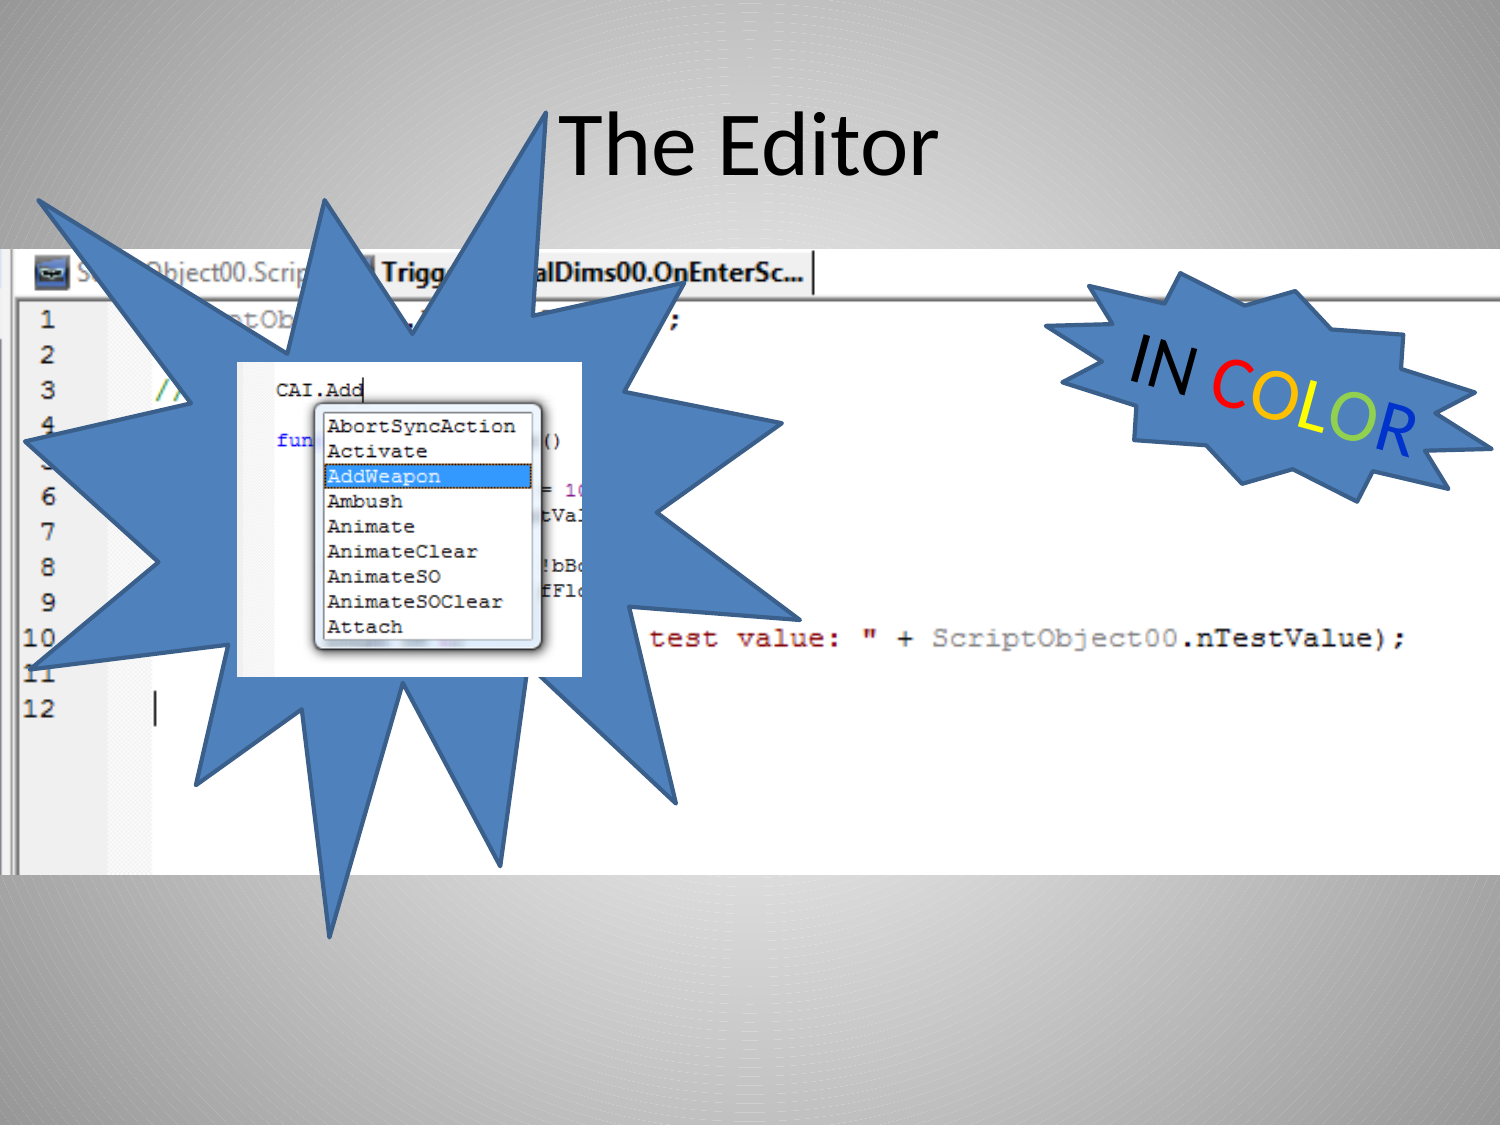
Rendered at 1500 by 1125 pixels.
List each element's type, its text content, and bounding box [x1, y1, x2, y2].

title The Editor [75, 45, 1425, 233]
text_box [320, 884, 348, 940]
text_box [461, 110, 549, 248]
text_box [310, 198, 359, 248]
picture [0, 249, 1500, 876]
text_box [36, 198, 120, 248]
